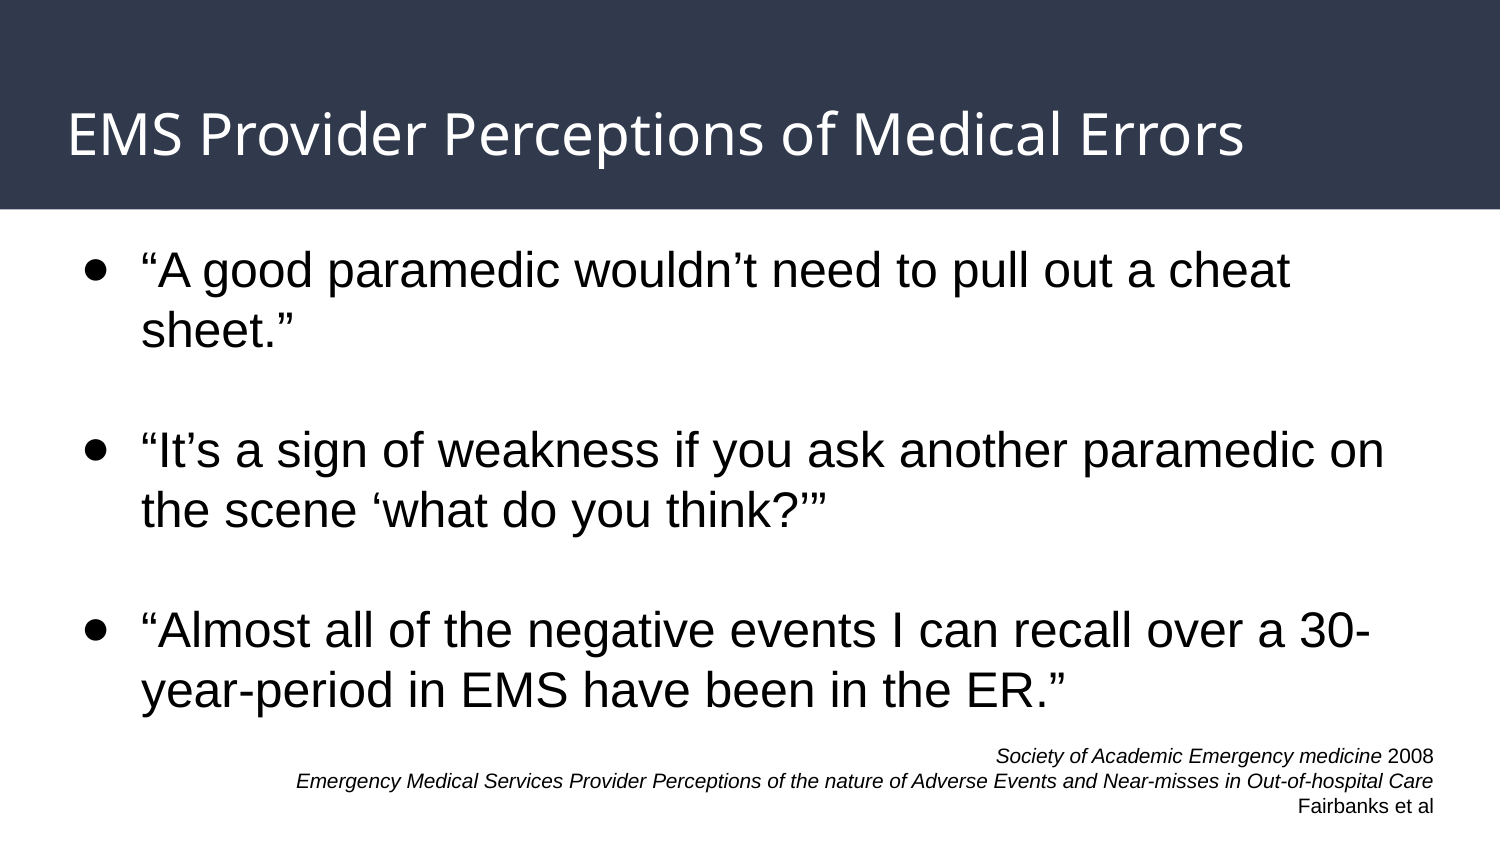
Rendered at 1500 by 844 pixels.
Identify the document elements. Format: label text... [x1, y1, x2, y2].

text_box “A good paramedic wouldn’t need to pull out a cheat sheet.” “It’s a sign of weakness if you ask another paramedic on the scene ‘what do you think?’” “Almost all of the negative events I can recall over a 30-year-period in EMS have been in the ER.” Society of Academic Emergency medicine 2008 Emergency Medical Services Provider Perceptions of the nature of Adverse Events and Near-misses in Out-of-hospital Care Fairbanks et al [51, 222, 1449, 743]
title EMS Provider Perceptions of Medical Errors [51, 82, 1449, 185]
